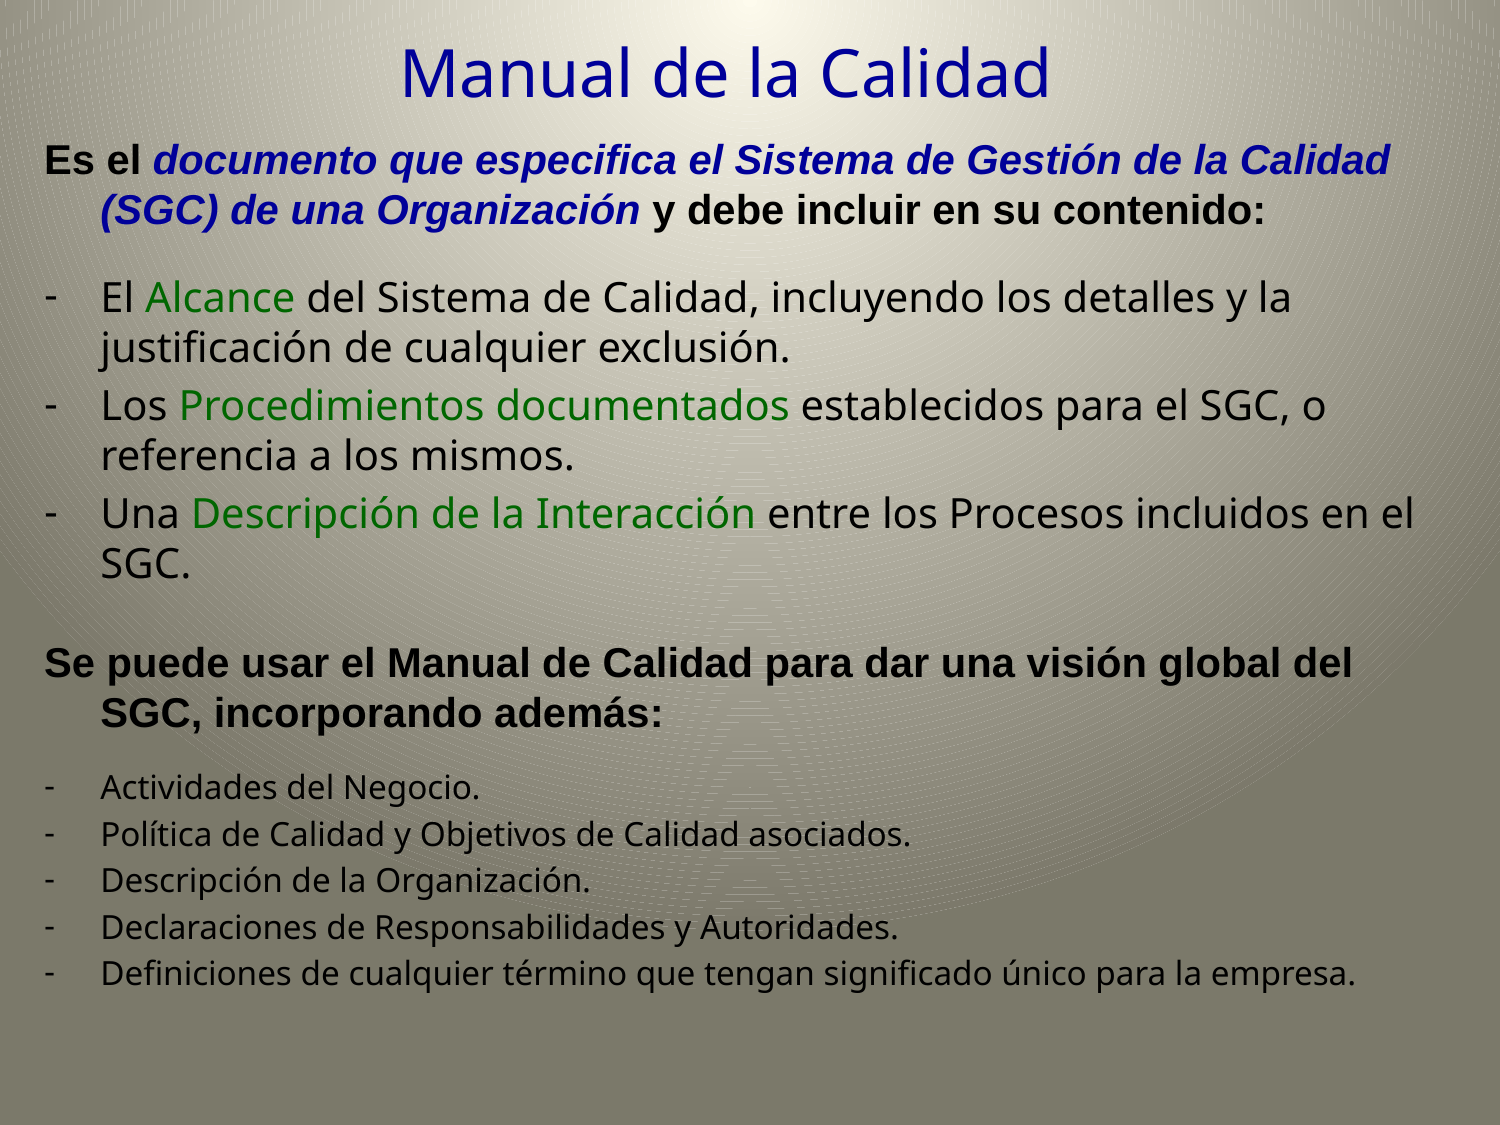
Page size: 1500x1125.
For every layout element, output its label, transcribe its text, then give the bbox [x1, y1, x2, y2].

title Manual de la Calidad [135, 0, 1318, 125]
text_box Es el documento que especifica el Sistema de Gestión de la Calidad (SGC) de una Organización y debe incluir en su contenido: El Alcance del Sistema de Calidad, incluyendo los detalles y la justificación de cualquier exclusión. Los Procedimientos documentados establecidos para el SGC, o referencia a los mismos. Una Descripción de la Interacción entre los Procesos incluidos en el SGC. Se puede usar el Manual de Calidad para dar una visión global del SGC, incorporando además: Actividades del Negocio. Política de Calidad y Objetivos de Calidad asociados. Descripción de la Organización. Declaraciones de Responsabilidades y Autoridades. Definiciones de cualquier término que tengan significado único para la empresa. Registros Obligatorios. [29, 125, 1471, 1071]
